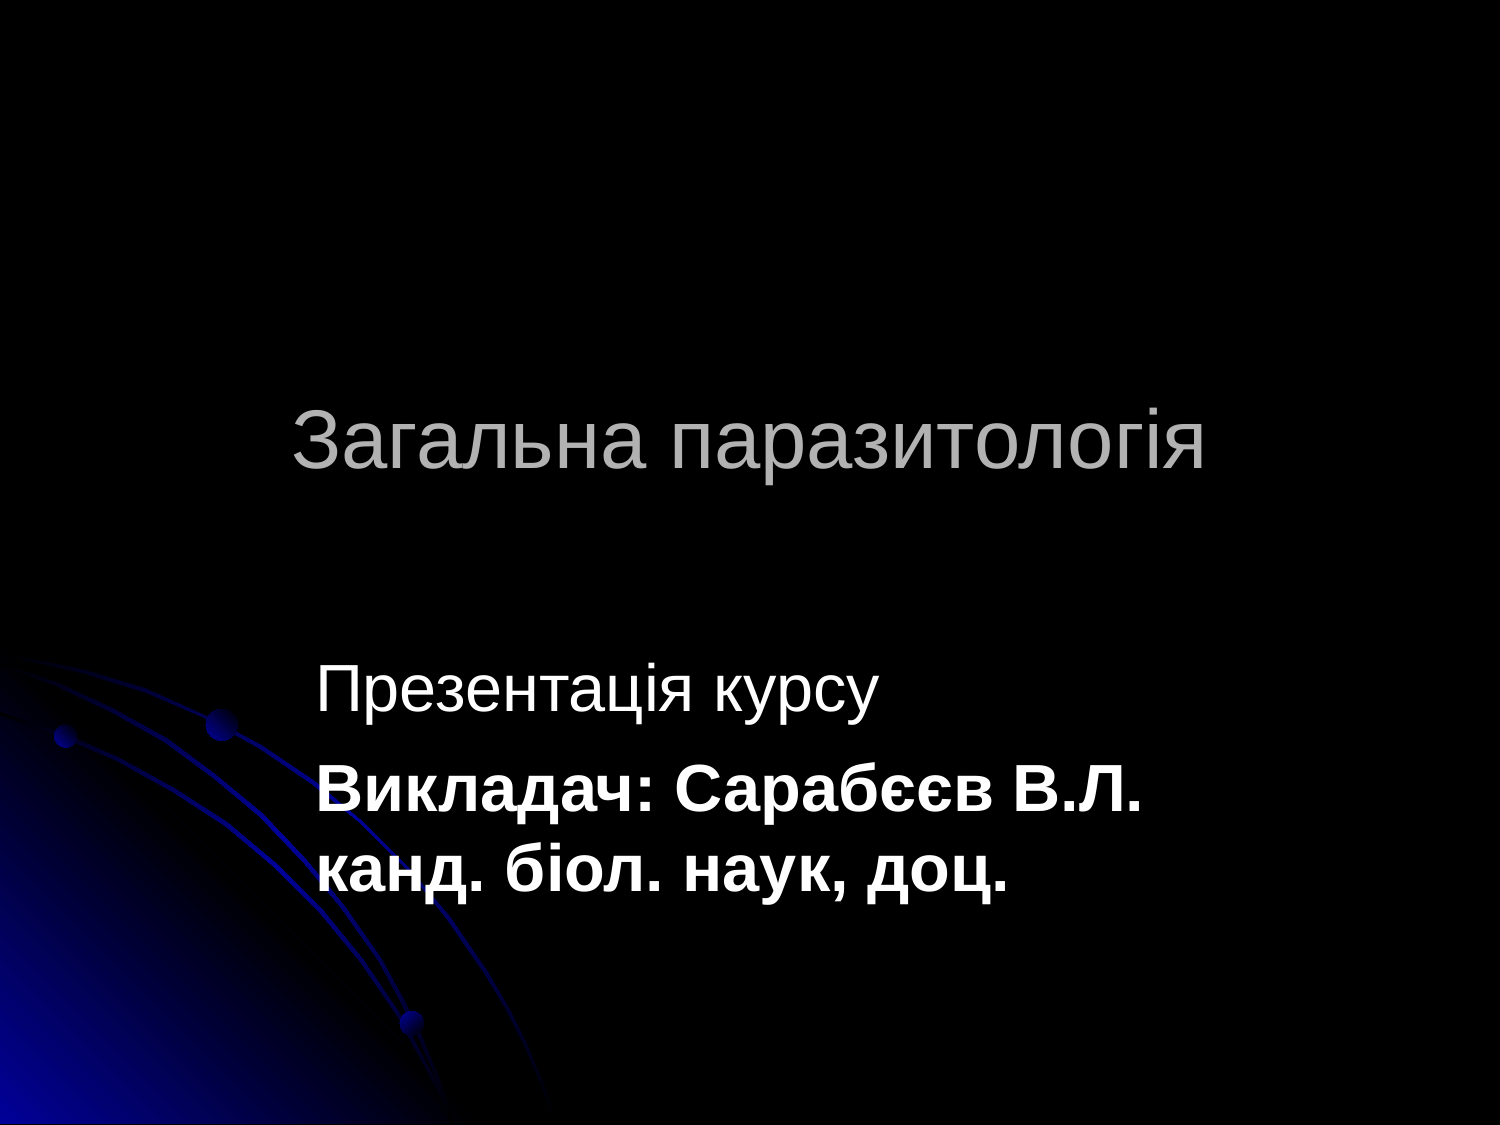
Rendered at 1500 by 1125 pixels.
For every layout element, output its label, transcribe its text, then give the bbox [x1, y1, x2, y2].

subtitle Презентація курсу Викладач: Сарабєєв В.Л. канд. біол. наук, доц. [224, 637, 1276, 926]
title Загальна паразитологія [112, 306, 1388, 563]
